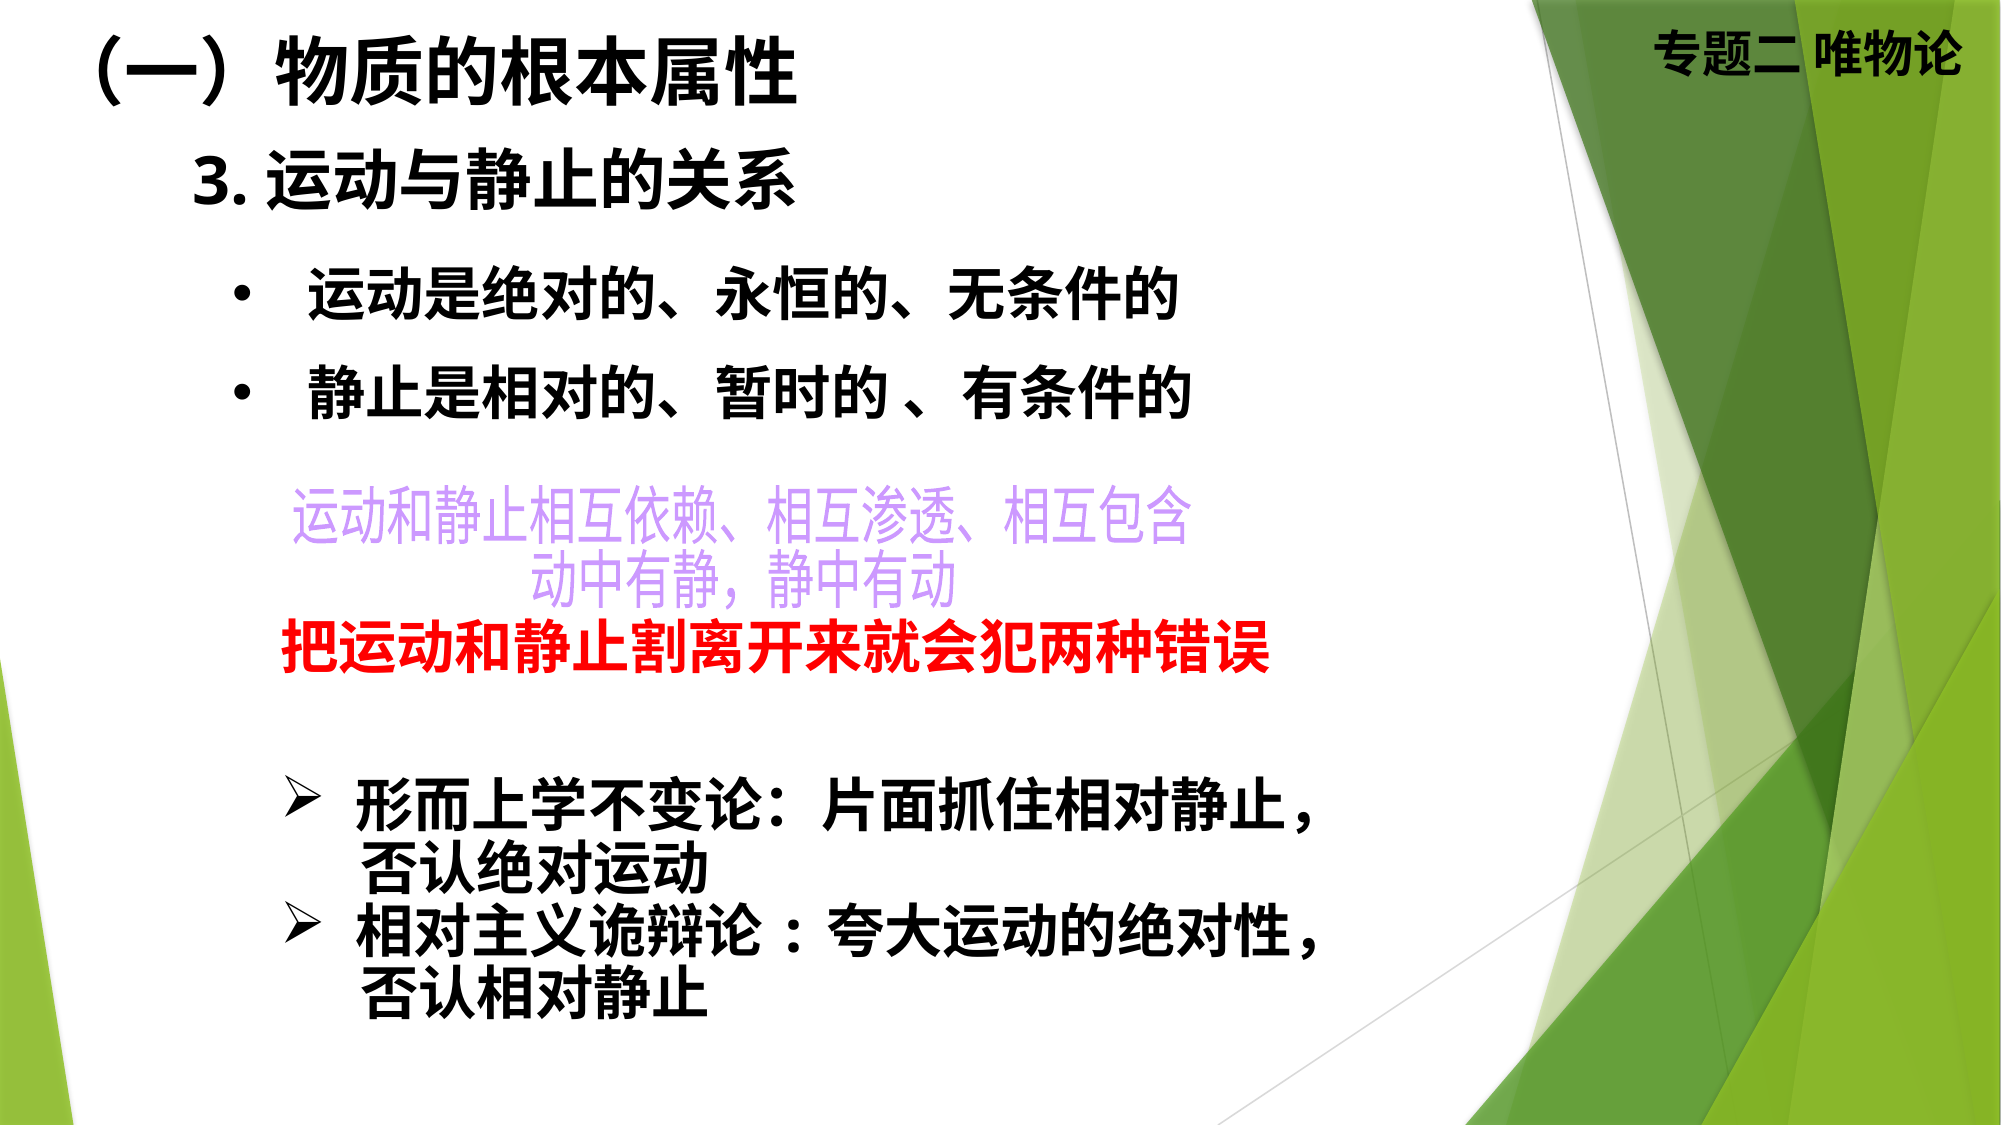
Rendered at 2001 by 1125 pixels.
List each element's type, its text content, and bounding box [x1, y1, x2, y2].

text_box 3.运动与静止的关系 [100, 142, 815, 213]
text_box 形而上学不变论：片面抓住相对静止， 否认绝对运动 相对主义诡辩论:夸大运动的绝对性， 否认相对静止 [265, 768, 1381, 1035]
text_box 把运动和静止割离开来就会犯两种错误 [265, 610, 1412, 752]
text_box （一）物质的根本属性 [0, 34, 815, 105]
text_box 运动是绝对的、永恒的、无条件的 静止是相对的、暂时的 、有条件的 [217, 250, 1429, 434]
